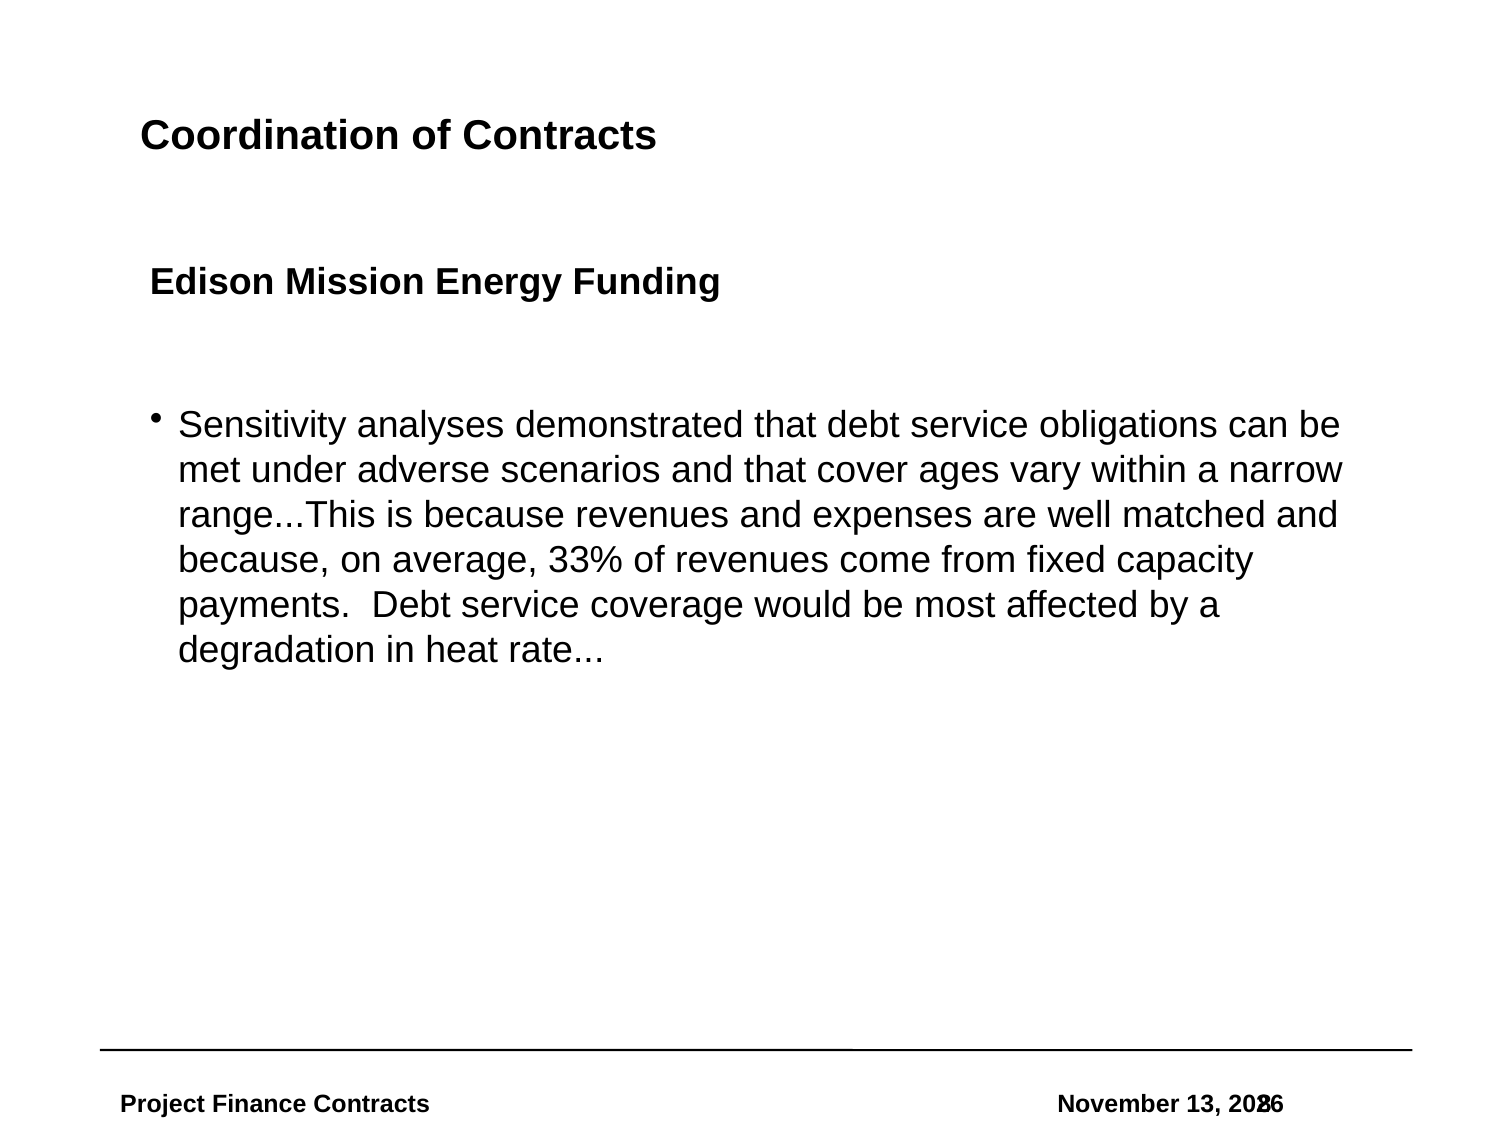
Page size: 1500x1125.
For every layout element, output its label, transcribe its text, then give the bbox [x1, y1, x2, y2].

title Coordination of Contracts [124, 99, 1288, 226]
list Edison Mission Energy Funding Sensitivity analyses demonstrated that debt service obligations can be met under adverse scenarios and that cover ages vary within a narrow range...This is because revenues and expenses are well matched and because, on average, 33% of revenues come from fixed capacity payments. Debt service coverage would be most affected by a degradation in heat rate... [124, 249, 1376, 1001]
